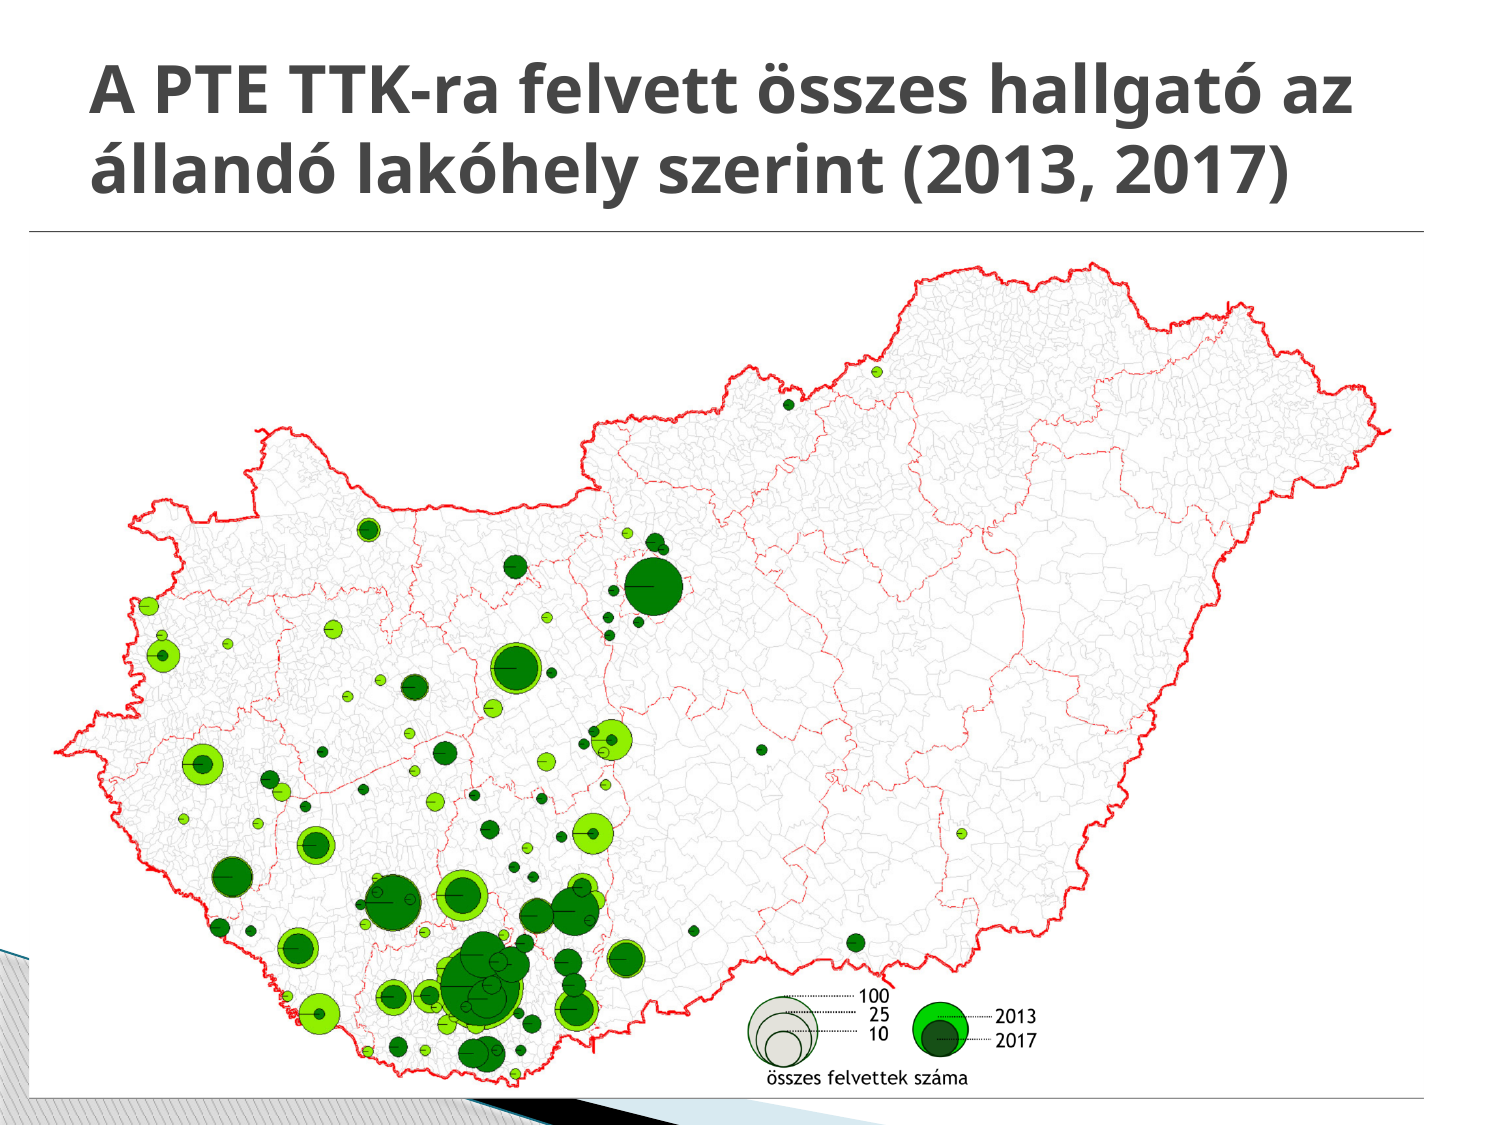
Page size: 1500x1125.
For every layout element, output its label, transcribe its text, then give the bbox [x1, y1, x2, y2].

title A PTE TTK-ra felvett összes hallgató az állandó lakóhely szerint (2013, 2017) [75, 45, 1400, 209]
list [29, 231, 1424, 1099]
